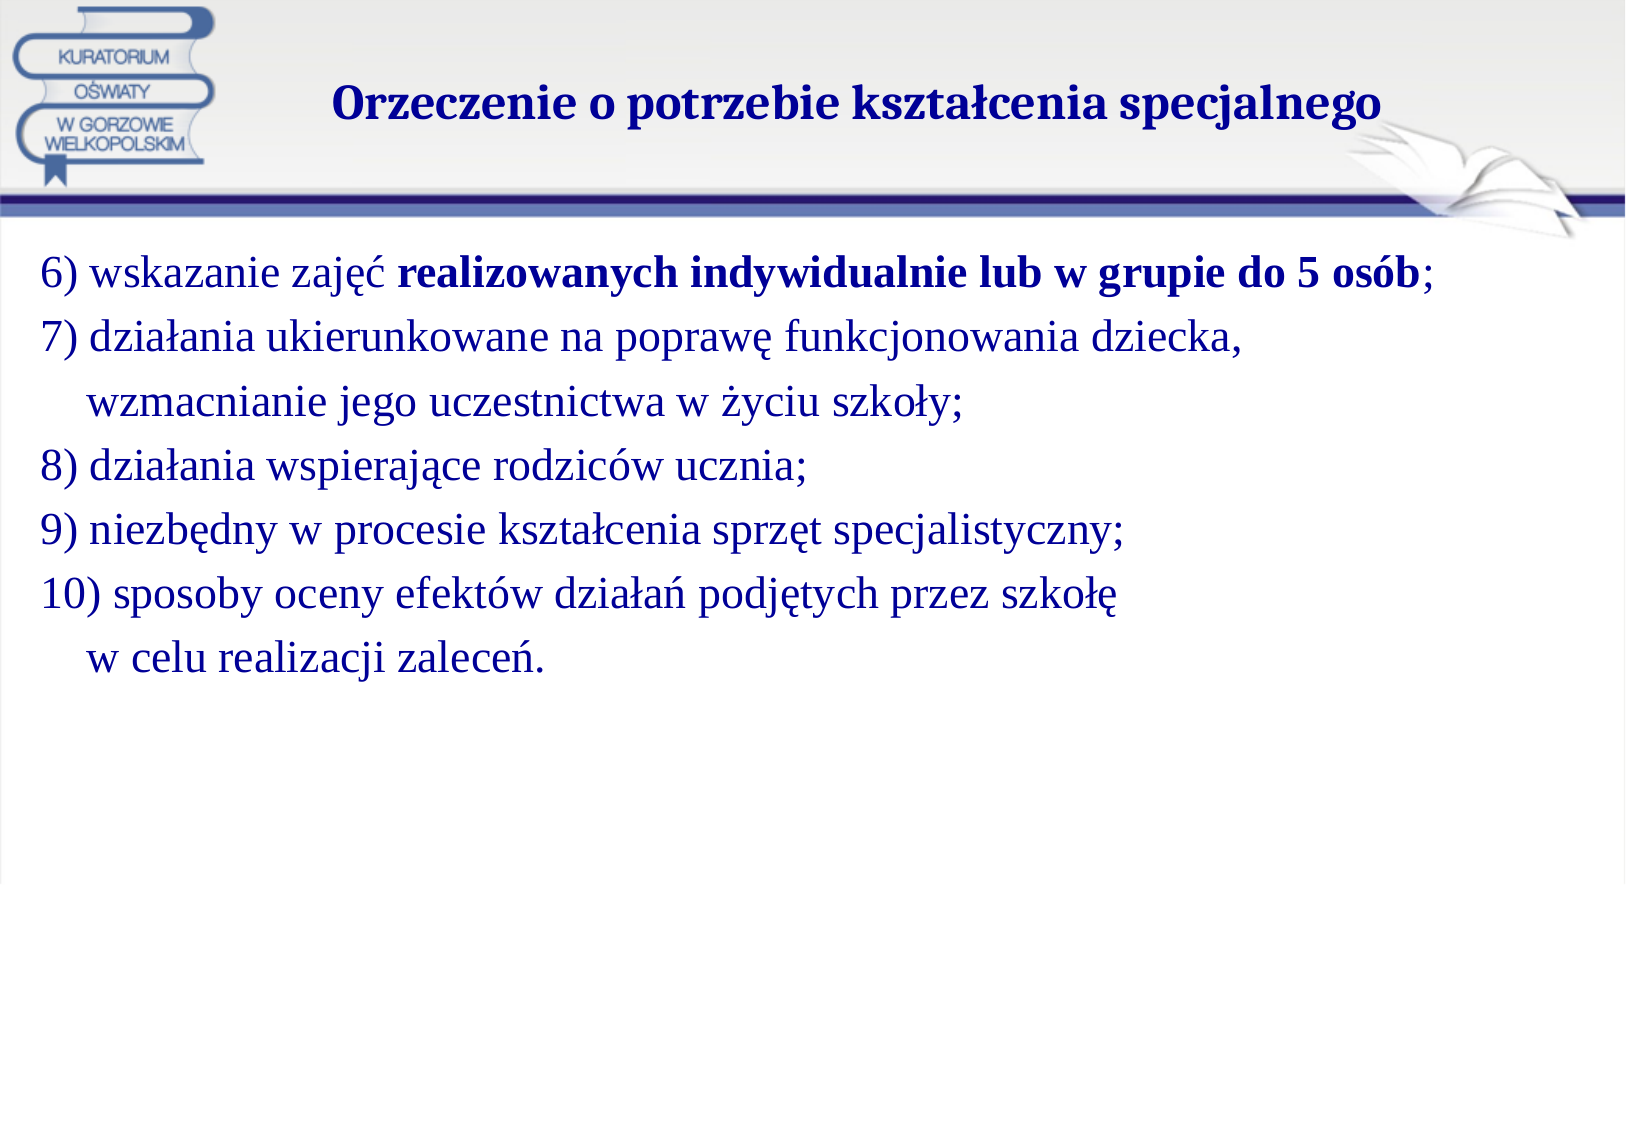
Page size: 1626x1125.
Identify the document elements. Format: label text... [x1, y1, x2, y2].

picture [0, 0, 1626, 1125]
title Orzeczenie o potrzebie kształcenia specjalnego [317, 23, 1600, 176]
list 6) wskazanie zajęć realizowanych indywidualnie lub w grupie do 5 osób; 7) działania ukierunkowane na poprawę funkcjonowania dziecka, wzmacnianie jego uczestnictwa w życiu szkoły; 8) działania wspierające rodziców ucznia; 9) niezbędny w procesie kształcenia sprzęt specjalistyczny; 10) sposoby oceny efektów działań podjętych przez szkołę w celu realizacji zaleceń. [25, 234, 1600, 938]
